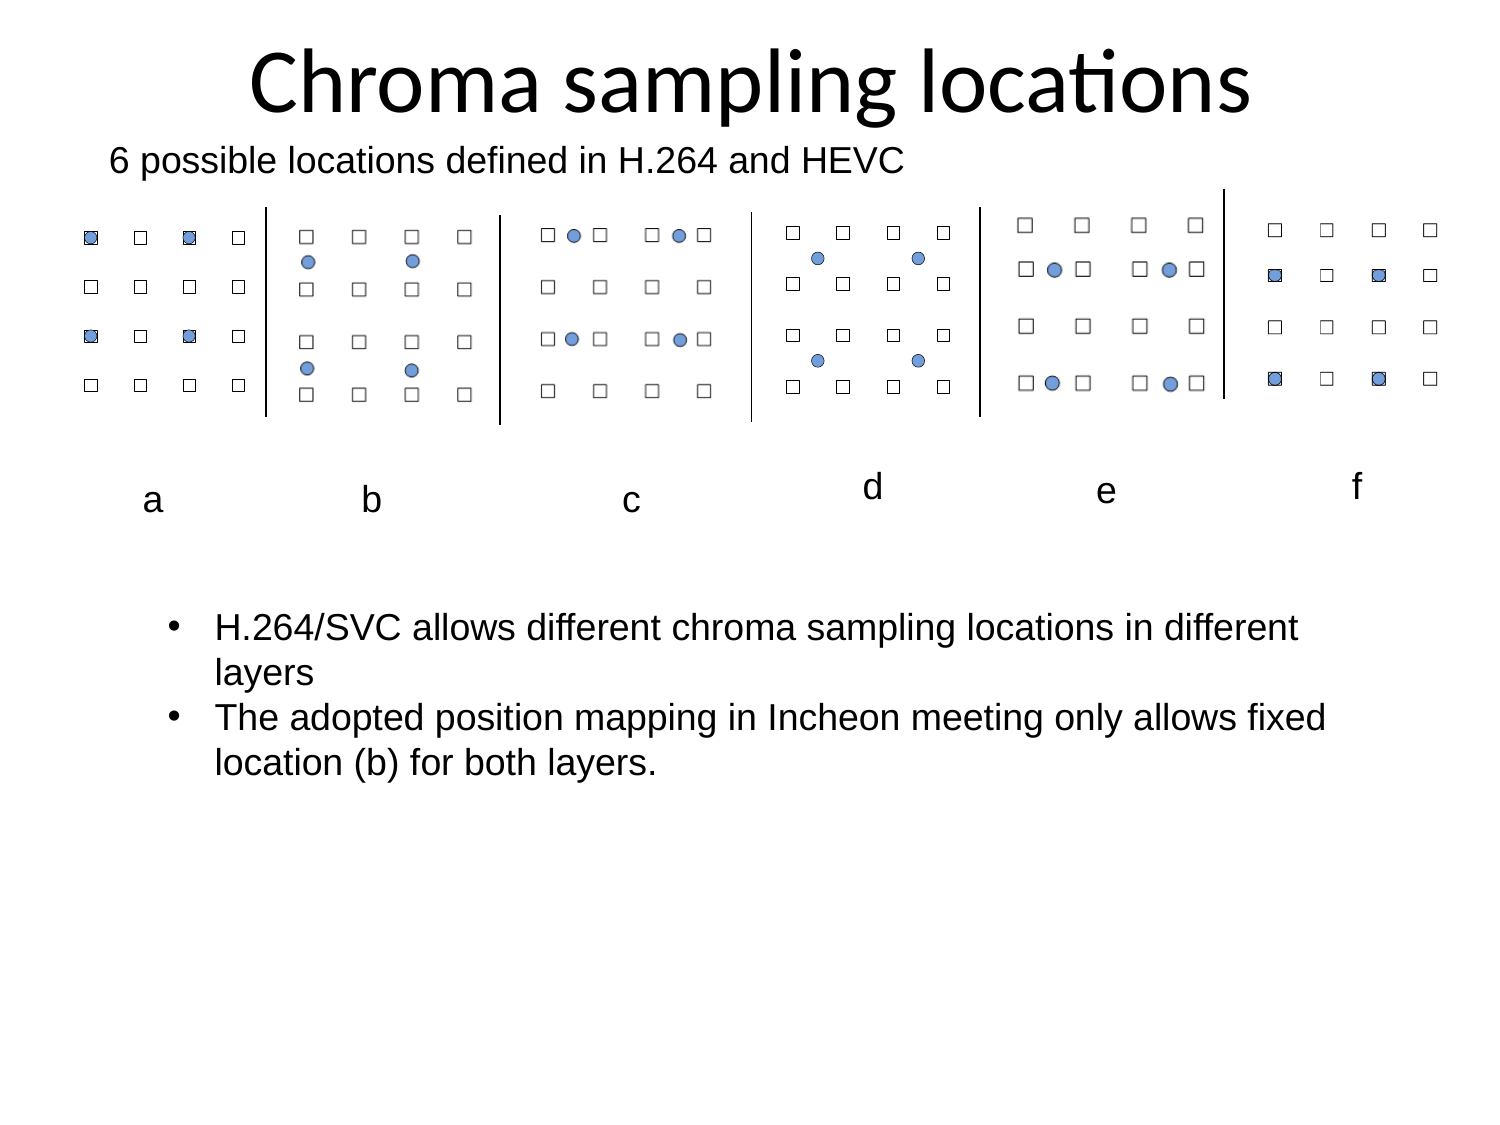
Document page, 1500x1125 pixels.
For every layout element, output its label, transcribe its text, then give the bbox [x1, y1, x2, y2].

text_box c [607, 467, 656, 528]
text_box f [1337, 454, 1378, 514]
text_box d [847, 454, 899, 514]
text_box b [346, 467, 398, 528]
picture [1248, 207, 1466, 399]
picture [501, 221, 509, 418]
picture [988, 191, 1223, 397]
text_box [83, 229, 246, 393]
picture [286, 221, 499, 418]
text_box H.264/SVC allows different chroma sampling locations in different layers The adopted position mapping in Incheon meeting only allows fixed location (b) for both layers. [152, 595, 1424, 791]
text_box a [127, 467, 179, 528]
text_box 6 possible locations defined in H.264 and HEVC [94, 128, 1249, 189]
text_box e [1081, 458, 1132, 518]
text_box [784, 224, 952, 395]
picture [526, 212, 737, 417]
title Chroma sampling locations [76, 0, 1427, 170]
